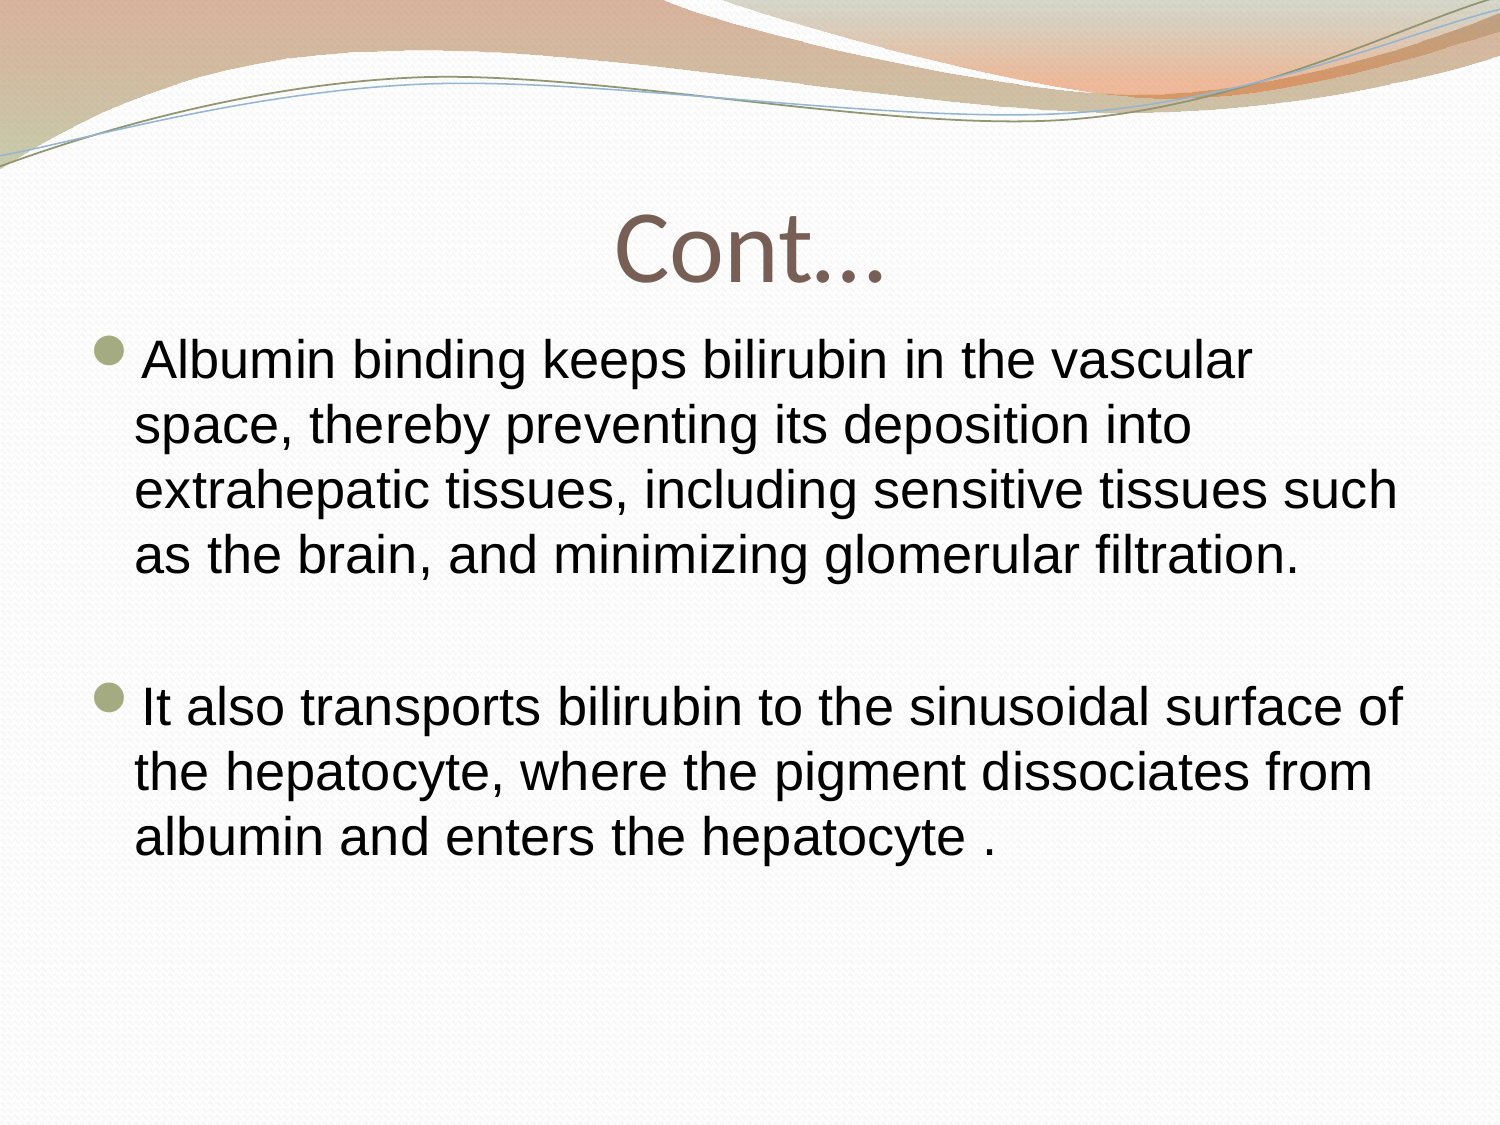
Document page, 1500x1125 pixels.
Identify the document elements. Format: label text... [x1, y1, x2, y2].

list Albumin binding keeps bilirubin in the vascular space, thereby preventing its deposition into extrahepatic tissues, including sensitive tissues such as the brain, and minimizing glomerular filtration. It also transports bilirubin to the sinusoidal surface of the hepatocyte, where the pigment dissociates from albumin and enters the hepatocyte . [75, 317, 1425, 1038]
title Cont… [75, 115, 1425, 303]
